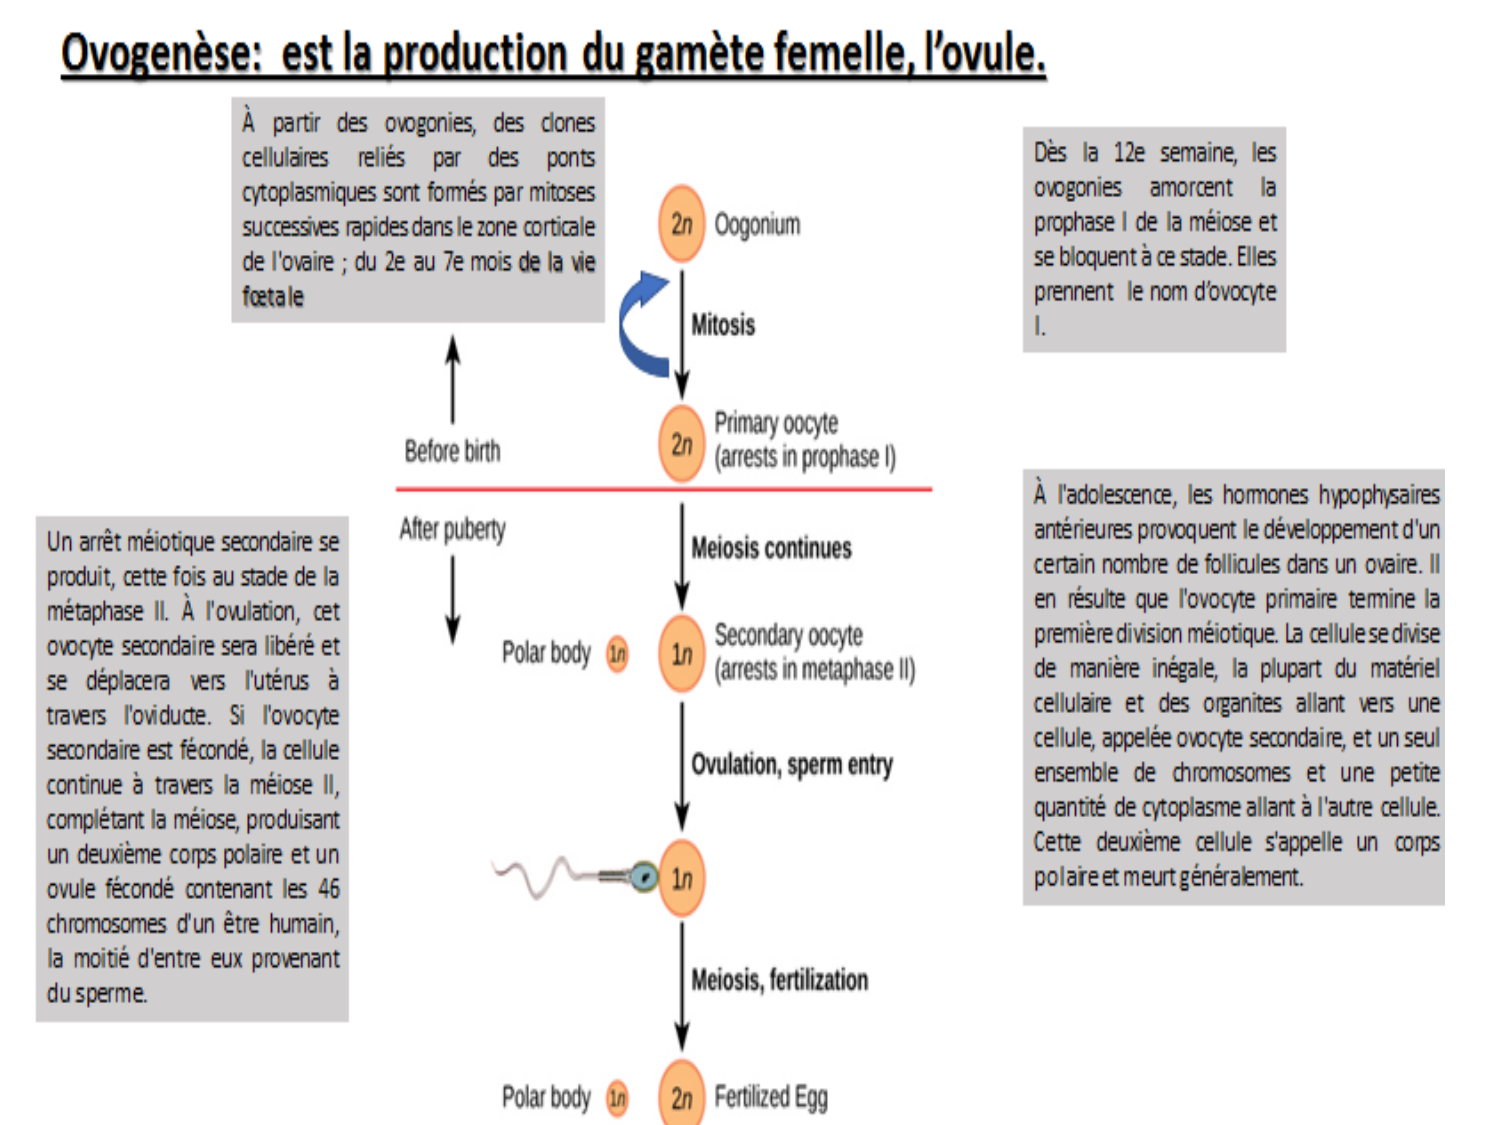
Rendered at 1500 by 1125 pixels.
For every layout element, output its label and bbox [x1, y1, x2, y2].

list [22, 16, 1446, 1125]
